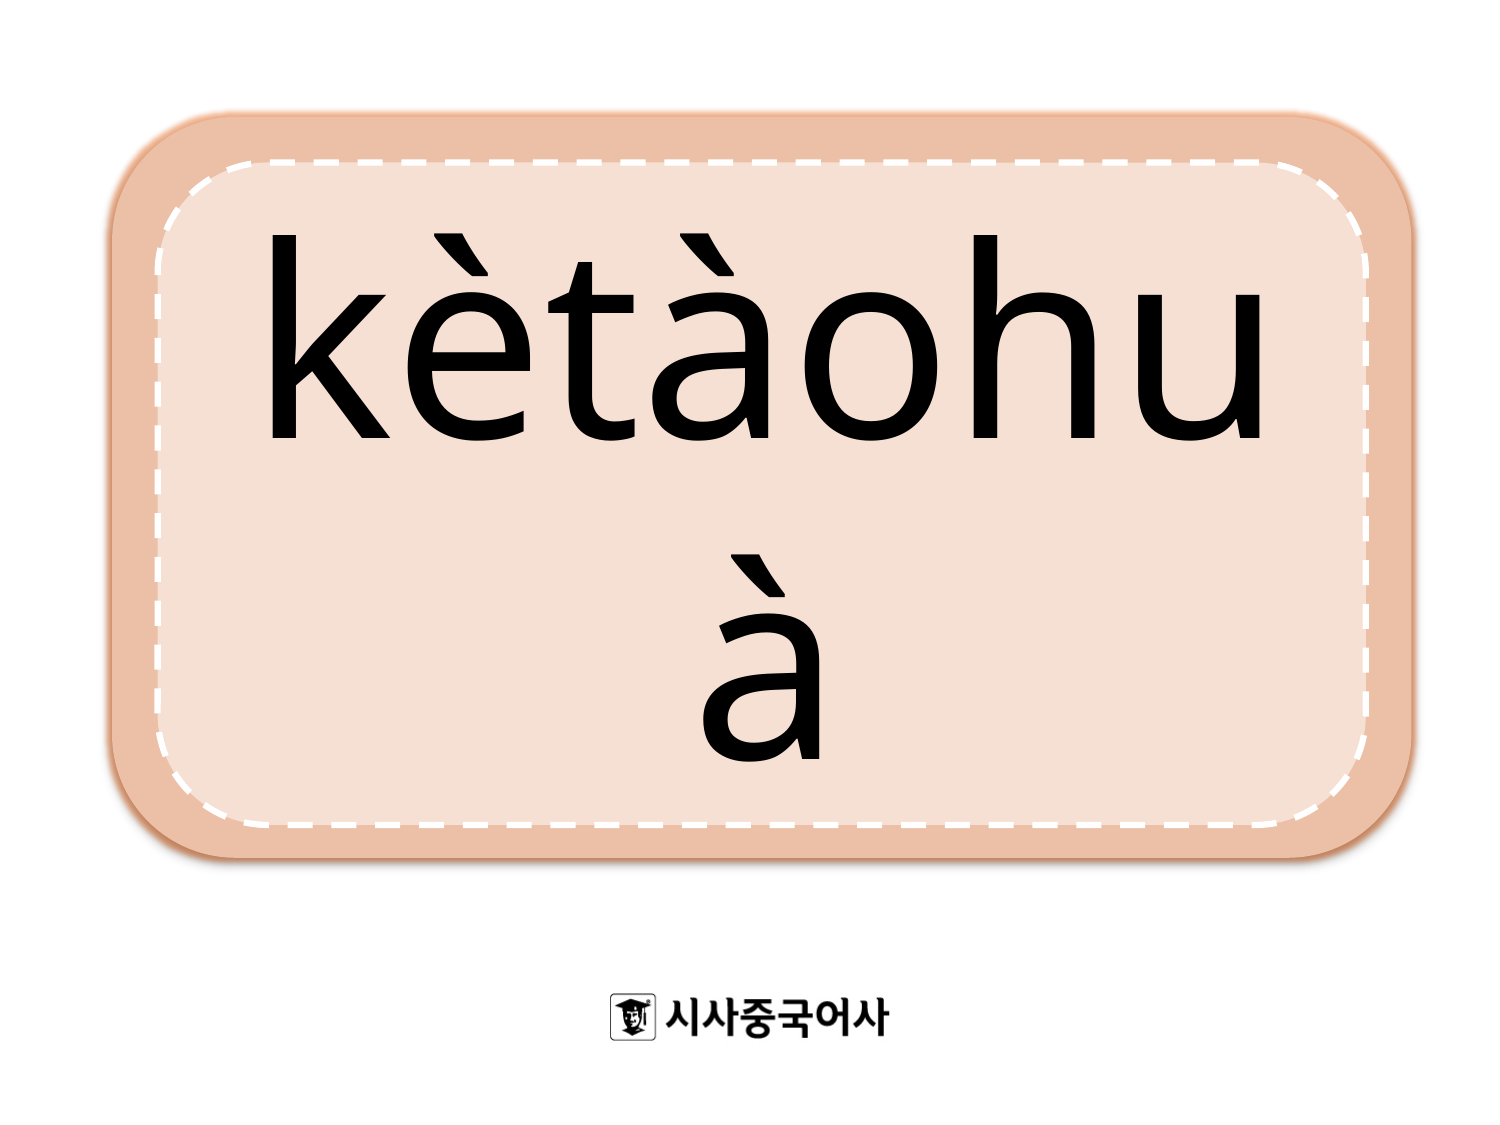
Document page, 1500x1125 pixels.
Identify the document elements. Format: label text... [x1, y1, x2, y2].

text_box kètàohuà [162, 160, 1371, 824]
picture [602, 987, 898, 1047]
